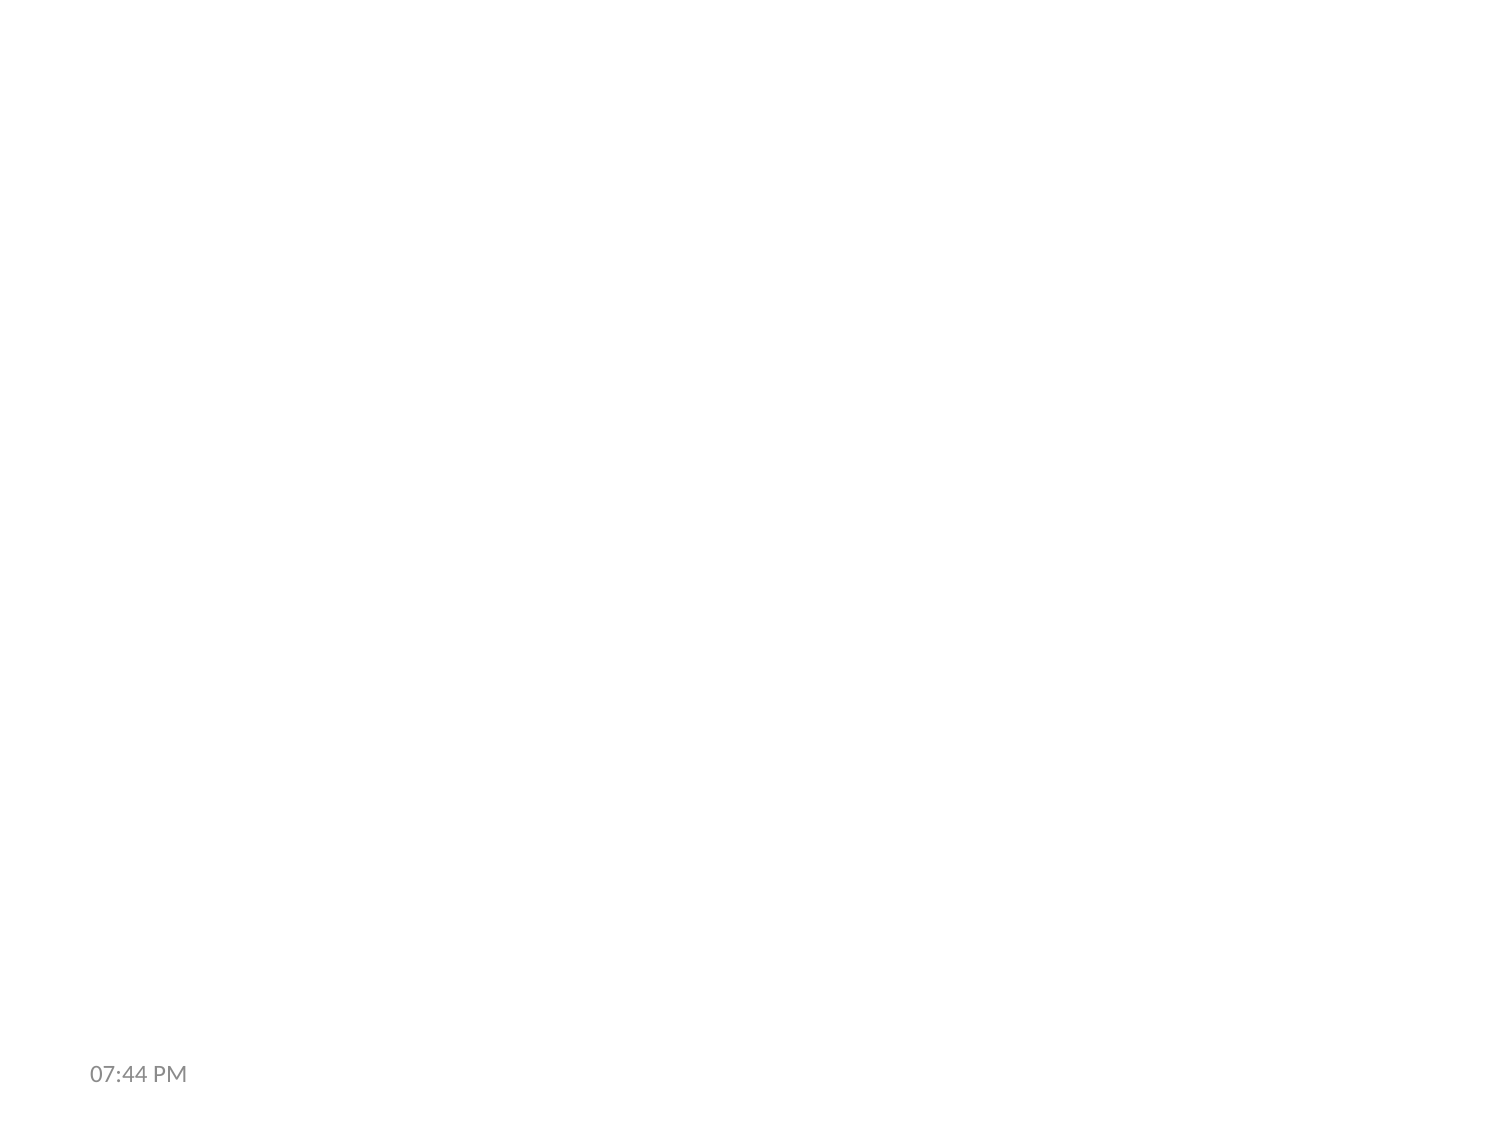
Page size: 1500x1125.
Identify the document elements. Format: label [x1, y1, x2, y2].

slide_number [75, 1042, 425, 1103]
